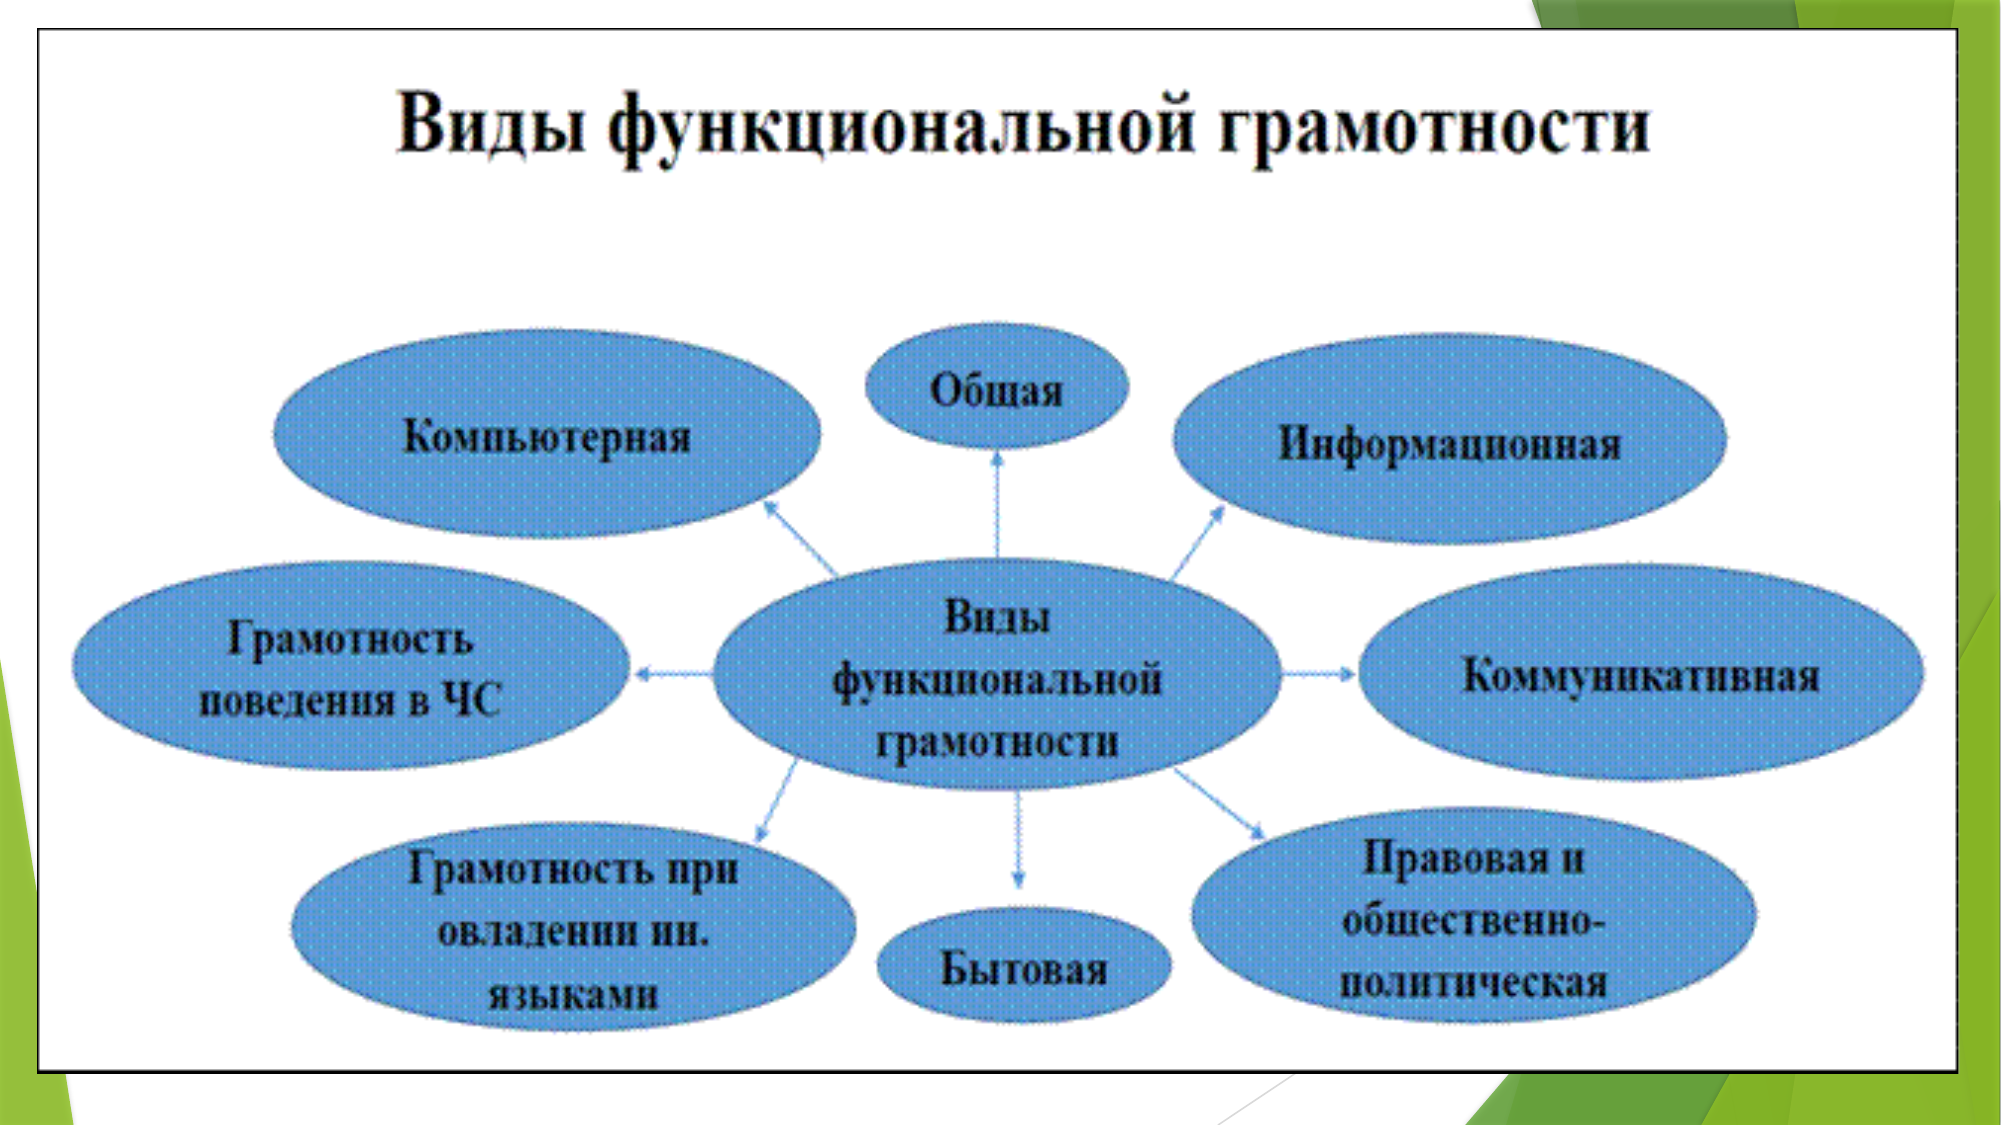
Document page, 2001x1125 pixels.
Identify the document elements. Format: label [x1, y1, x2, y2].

picture [36, 27, 1964, 1075]
